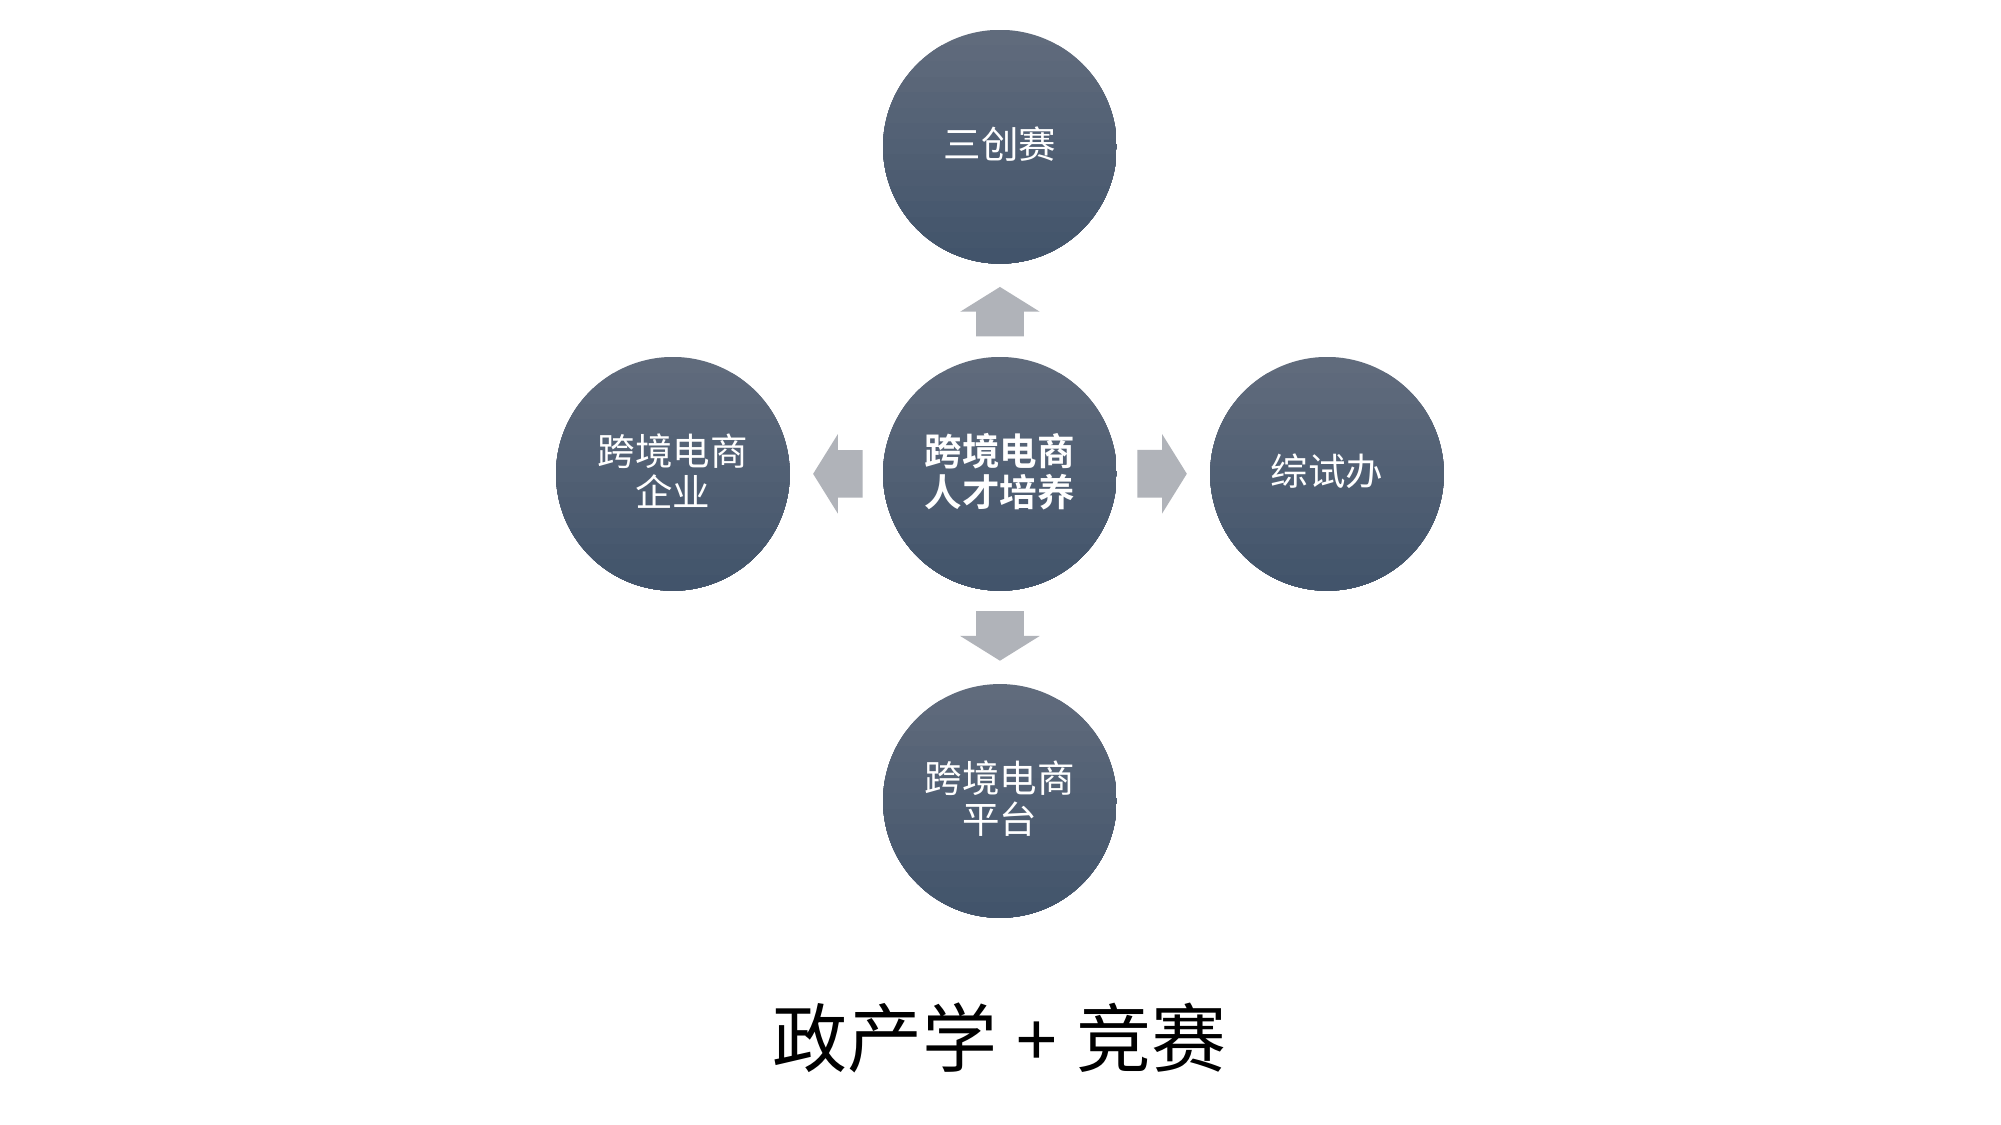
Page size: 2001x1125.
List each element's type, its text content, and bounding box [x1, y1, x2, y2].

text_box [333, 29, 1667, 919]
text_box 政产学+竞赛 [704, 939, 1296, 1090]
